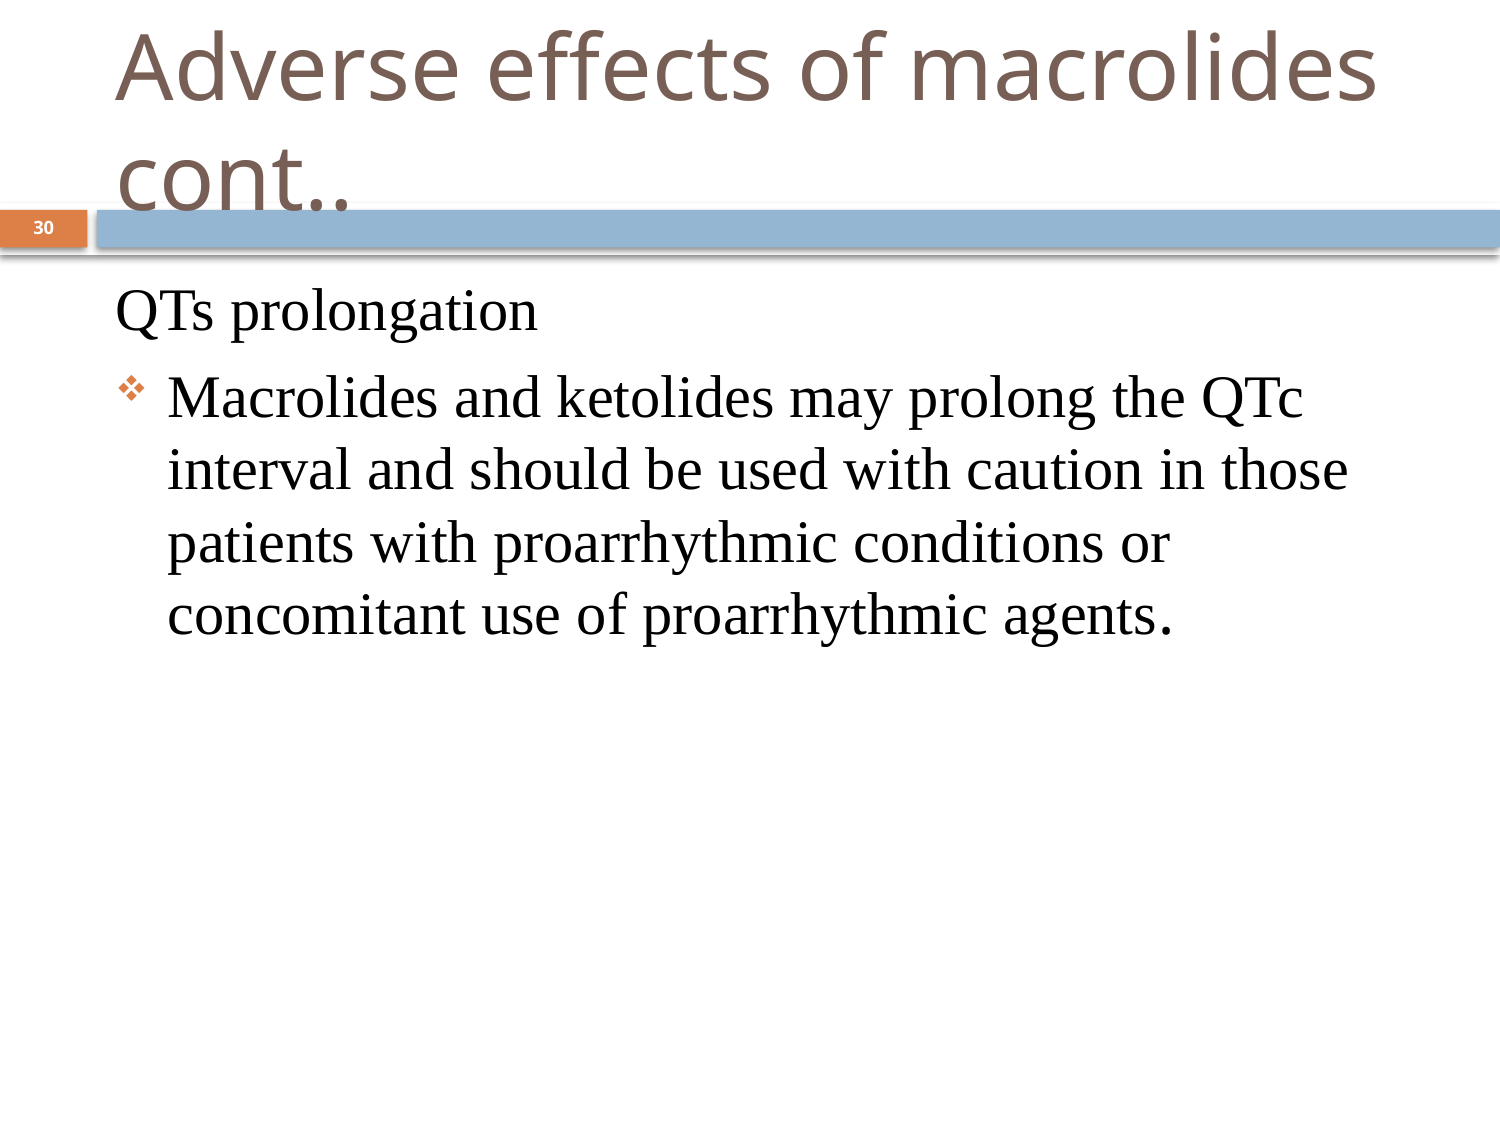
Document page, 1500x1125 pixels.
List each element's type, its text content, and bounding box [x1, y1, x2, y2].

list QTs prolongation Macrolides and ketolides may prolong the QTc interval and should be used with caution in those patients with proarrhythmic conditions or concomitant use of proarrhythmic agents. [100, 262, 1438, 1000]
title Adverse effects of macrolides cont.. [100, 37, 1438, 200]
slide_number 30 [0, 208, 88, 249]
